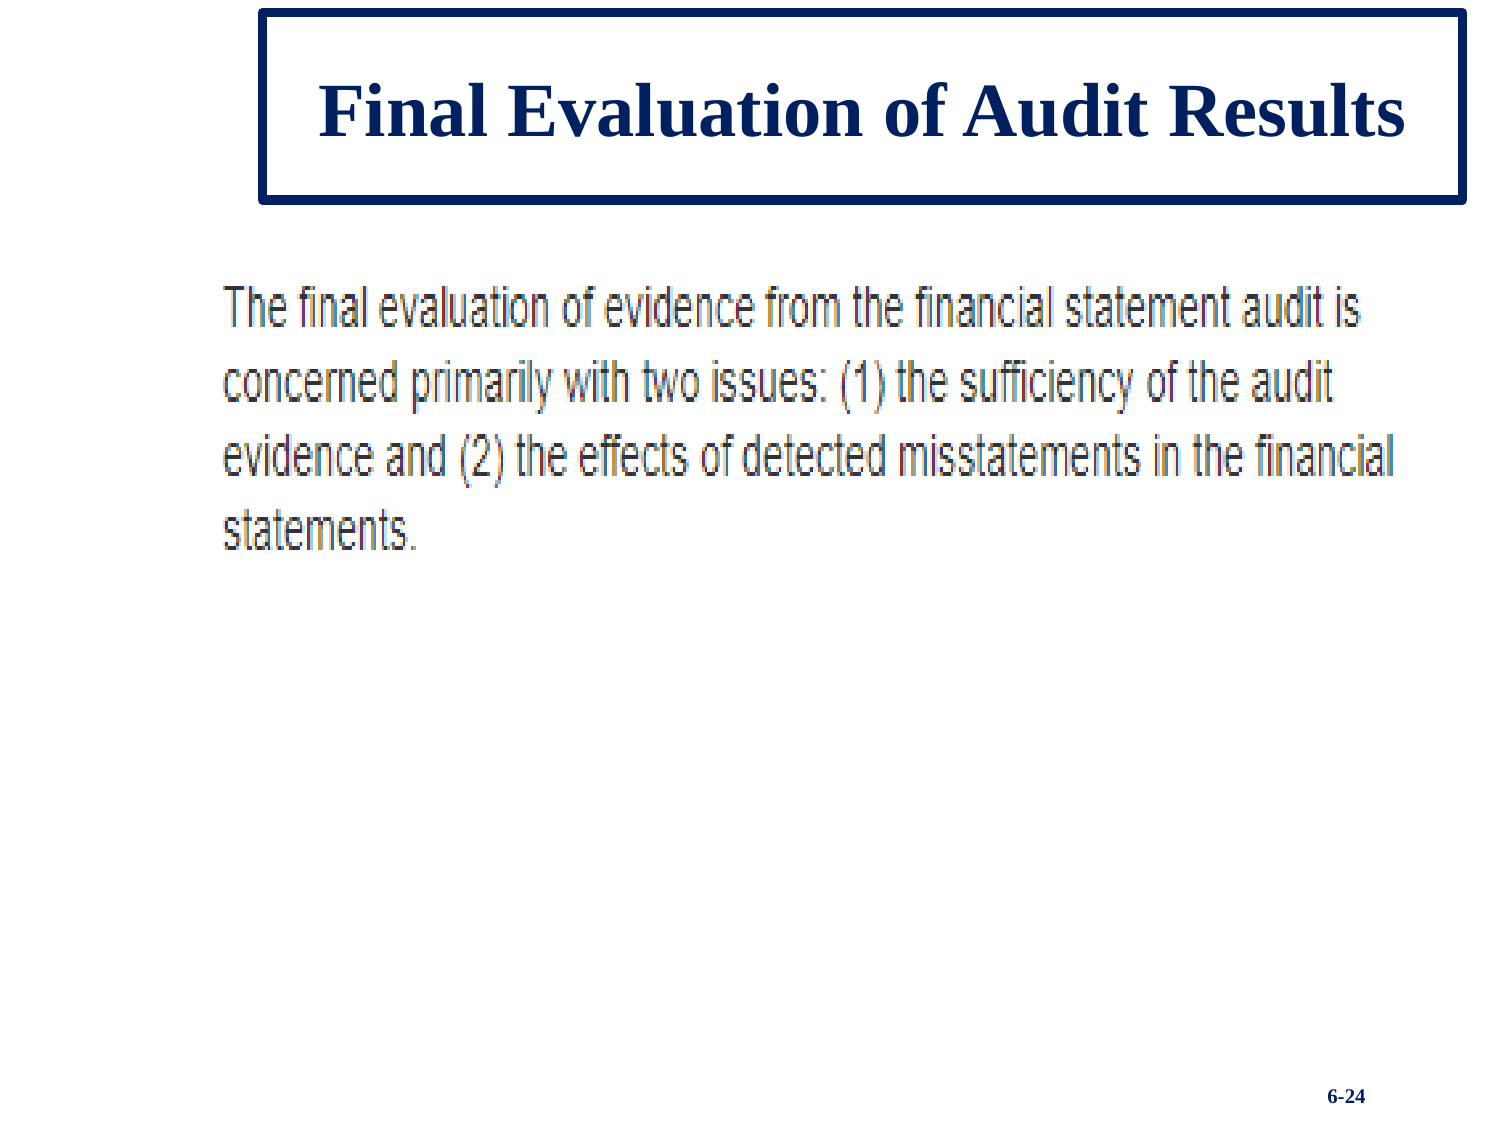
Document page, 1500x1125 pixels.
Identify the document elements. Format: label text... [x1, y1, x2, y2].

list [209, 262, 1426, 576]
title Final Evaluation of Audit Results [258, 8, 1467, 205]
slide_number 6-24 [1312, 1074, 1400, 1125]
